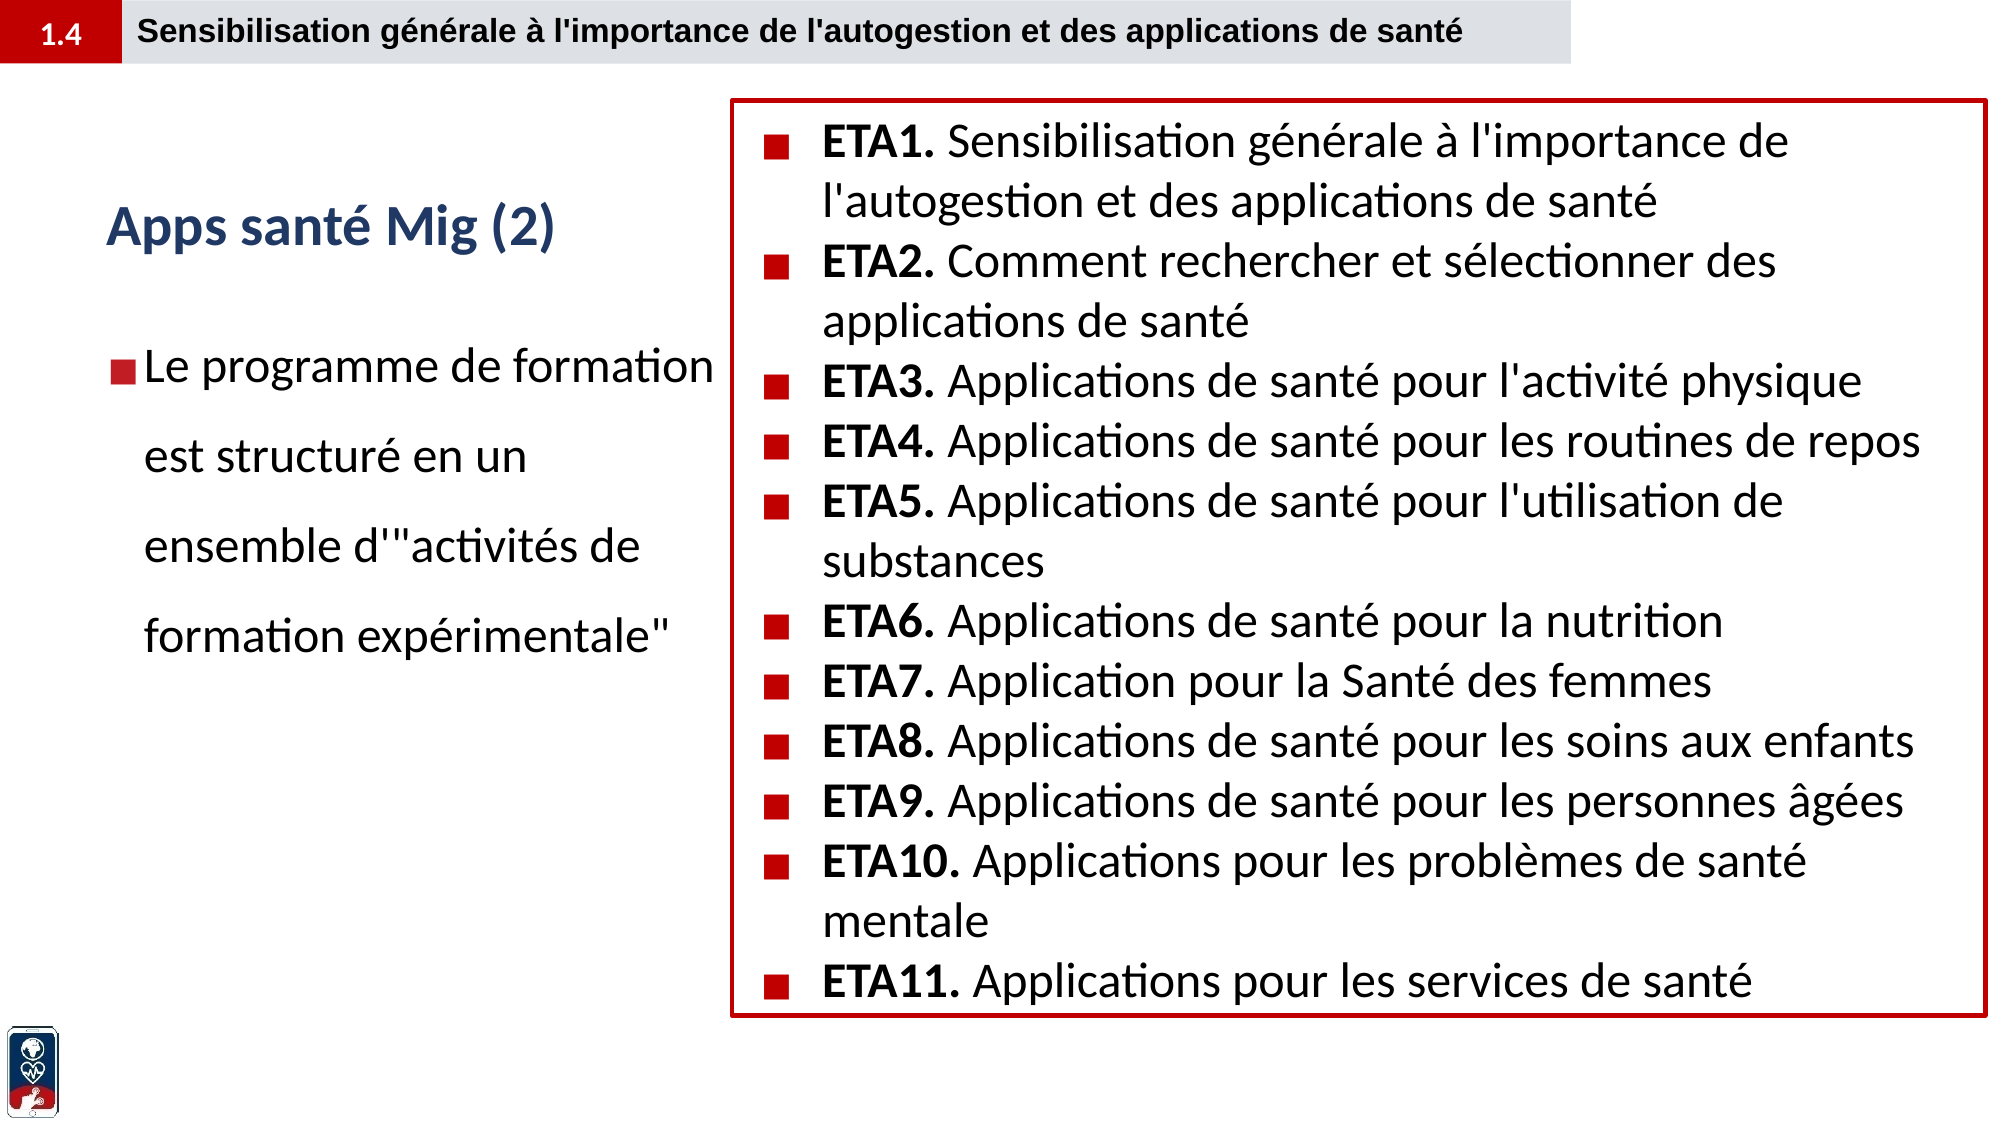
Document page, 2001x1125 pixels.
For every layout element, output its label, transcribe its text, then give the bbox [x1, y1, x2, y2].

text_box Sensibilisation générale à l'importance de l'autogestion et des applications de santé [122, 0, 1571, 64]
title Apps santé Mig (2) [91, 177, 732, 277]
picture [7, 1026, 59, 1118]
text_box ETA1. Sensibilisation générale à l'importance de l'autogestion et des applications de santé ETA2. Comment rechercher et sélectionner des applications de santé ETA3. Applications de santé pour l'activité physique ETA4. Applications de santé pour les routines de repos ETA5. Applications de santé pour l'utilisation de substances ETA6. Applications de santé pour la nutrition ETA7. Application pour la Santé des femmes ETA8. Applications de santé pour les soins aux enfants ETA9. Applications de santé pour les personnes âgées ETA10. Applications pour les problèmes de santé mentale ETA11. Applications pour les services de santé [732, 100, 1986, 1016]
list Le programme de formation est structuré en un ensemble d'"activités de formation expérimentale" [91, 295, 733, 1094]
text_box 1.4 [0, 0, 122, 64]
